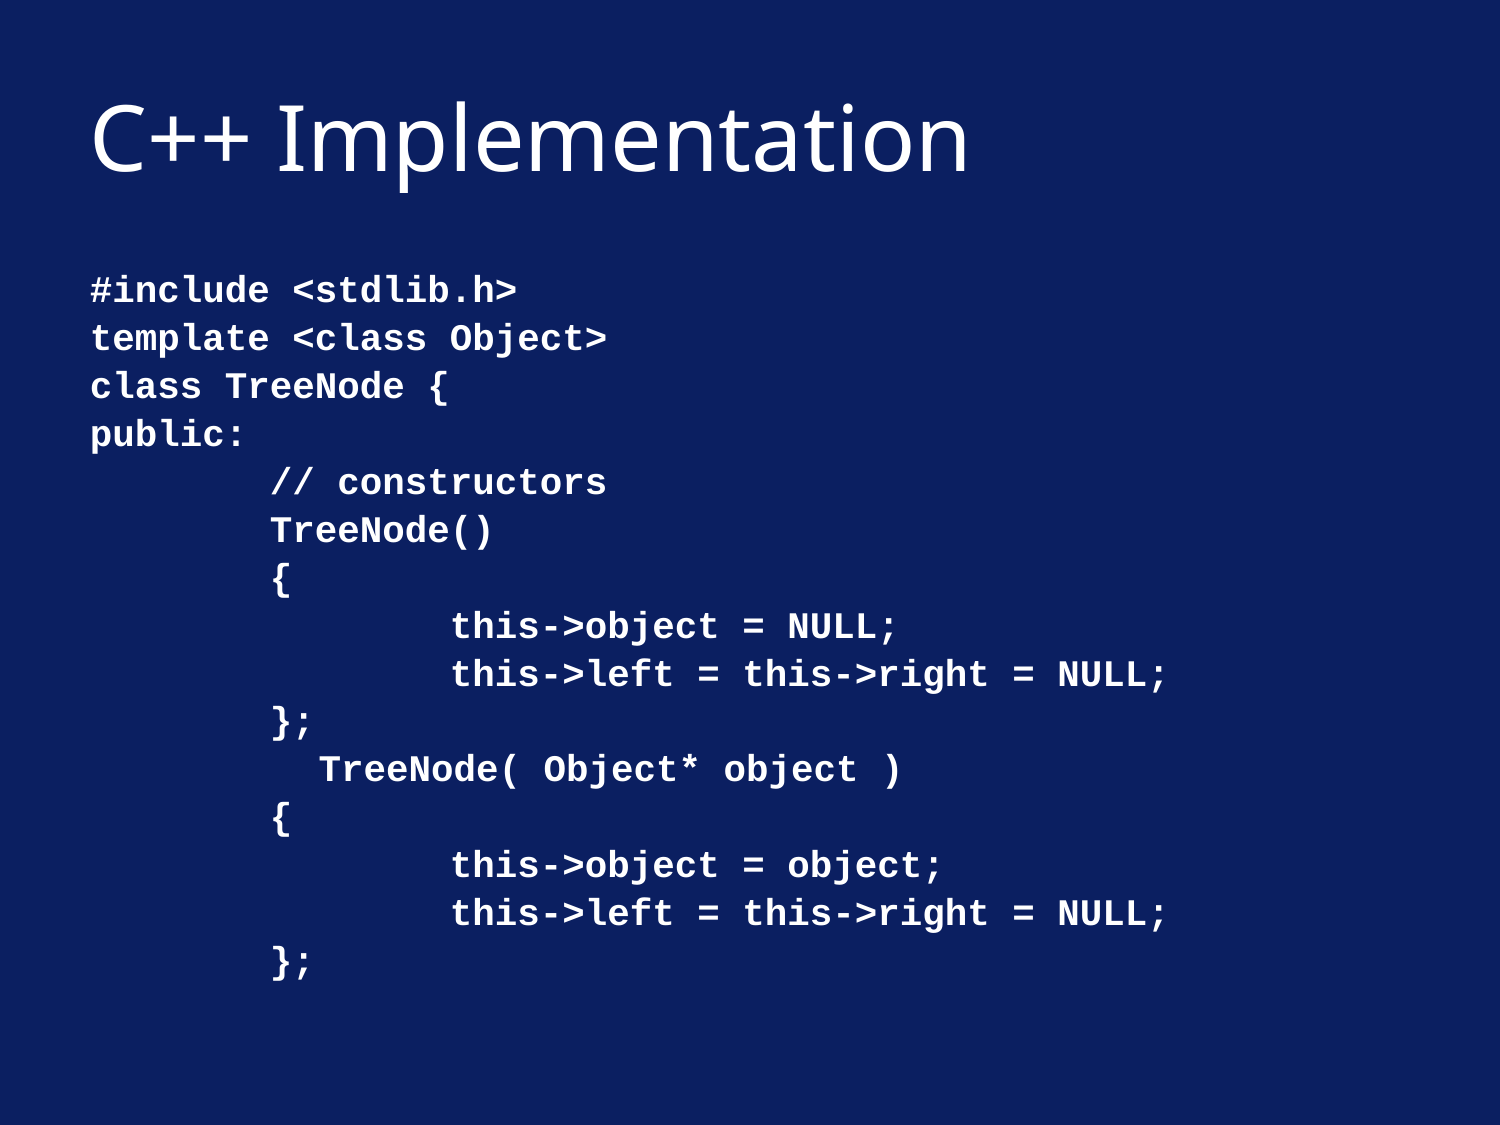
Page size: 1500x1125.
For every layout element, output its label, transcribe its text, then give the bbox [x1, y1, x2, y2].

list #include <stdlib.h> template <class Object> class TreeNode { public: // constructors TreeNode() { this->object = NULL; this->left = this->right = NULL; }; TreeNode( Object* object ) { this->object = object; this->left = this->right = NULL; }; [74, 262, 1425, 1038]
title C++ Implementation [74, 59, 1425, 210]
